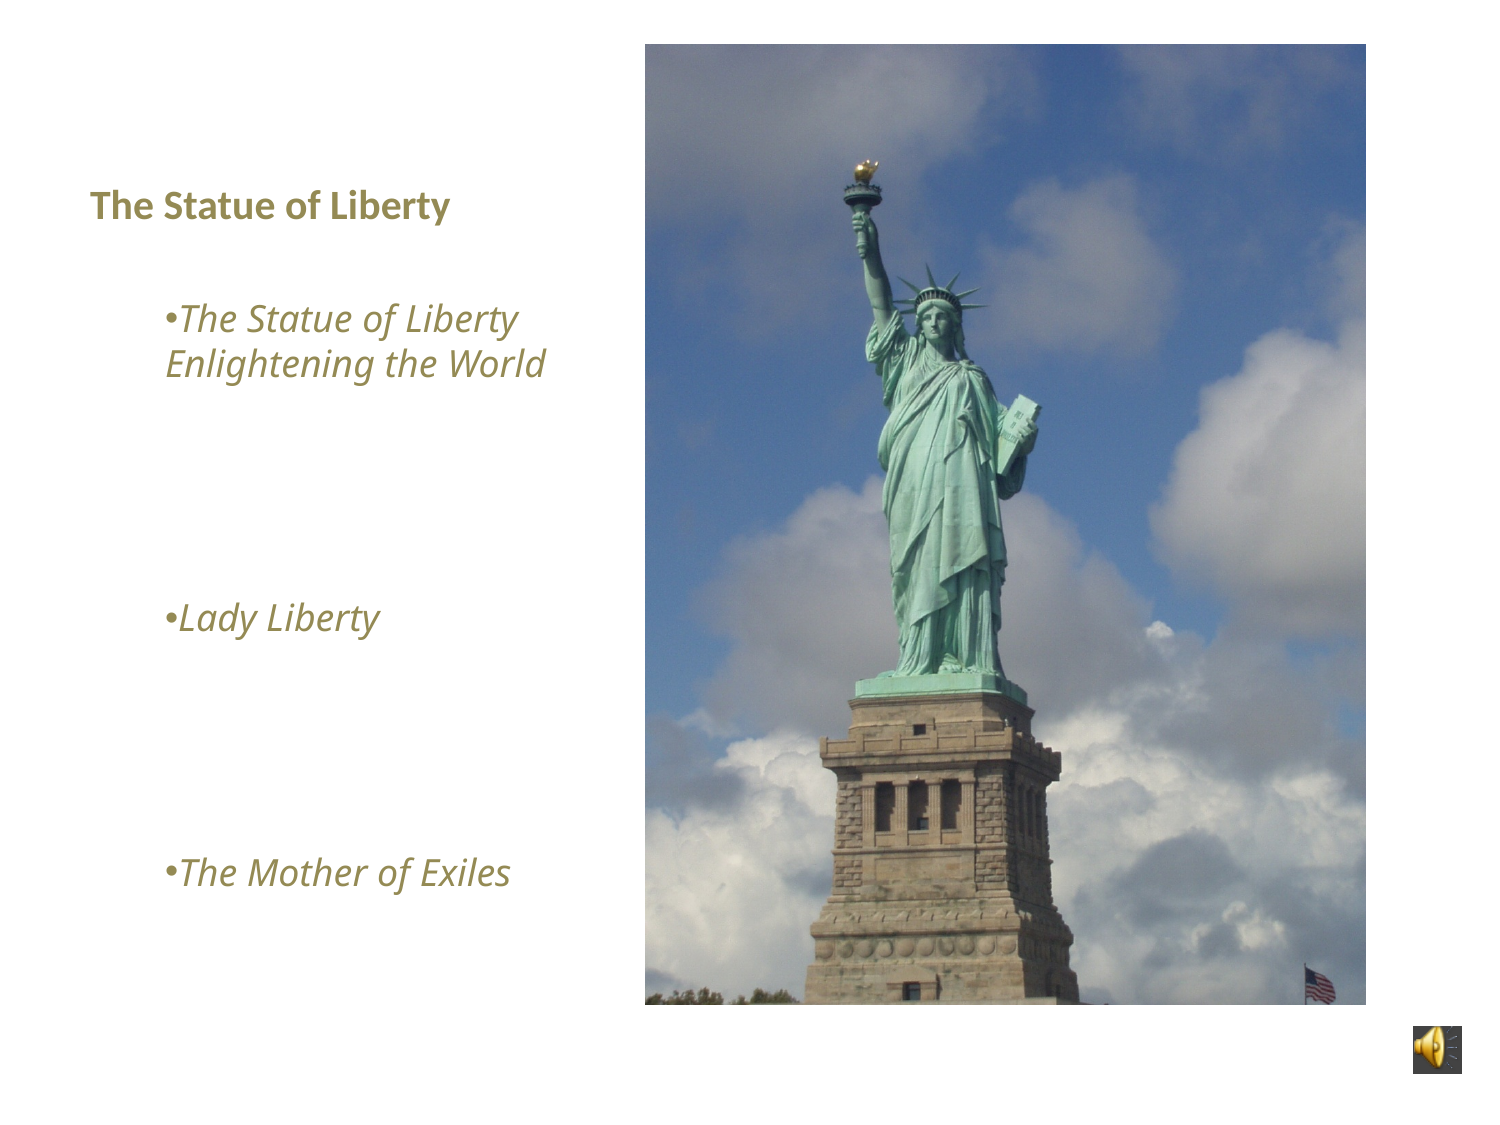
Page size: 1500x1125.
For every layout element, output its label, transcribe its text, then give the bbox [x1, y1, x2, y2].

list The Statue of Liberty Enlightening the World Lady Liberty The Mother of Exiles [75, 235, 569, 1005]
title The Statue of Liberty [75, 44, 569, 235]
picture [1412, 1024, 1463, 1076]
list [645, 44, 1366, 1006]
